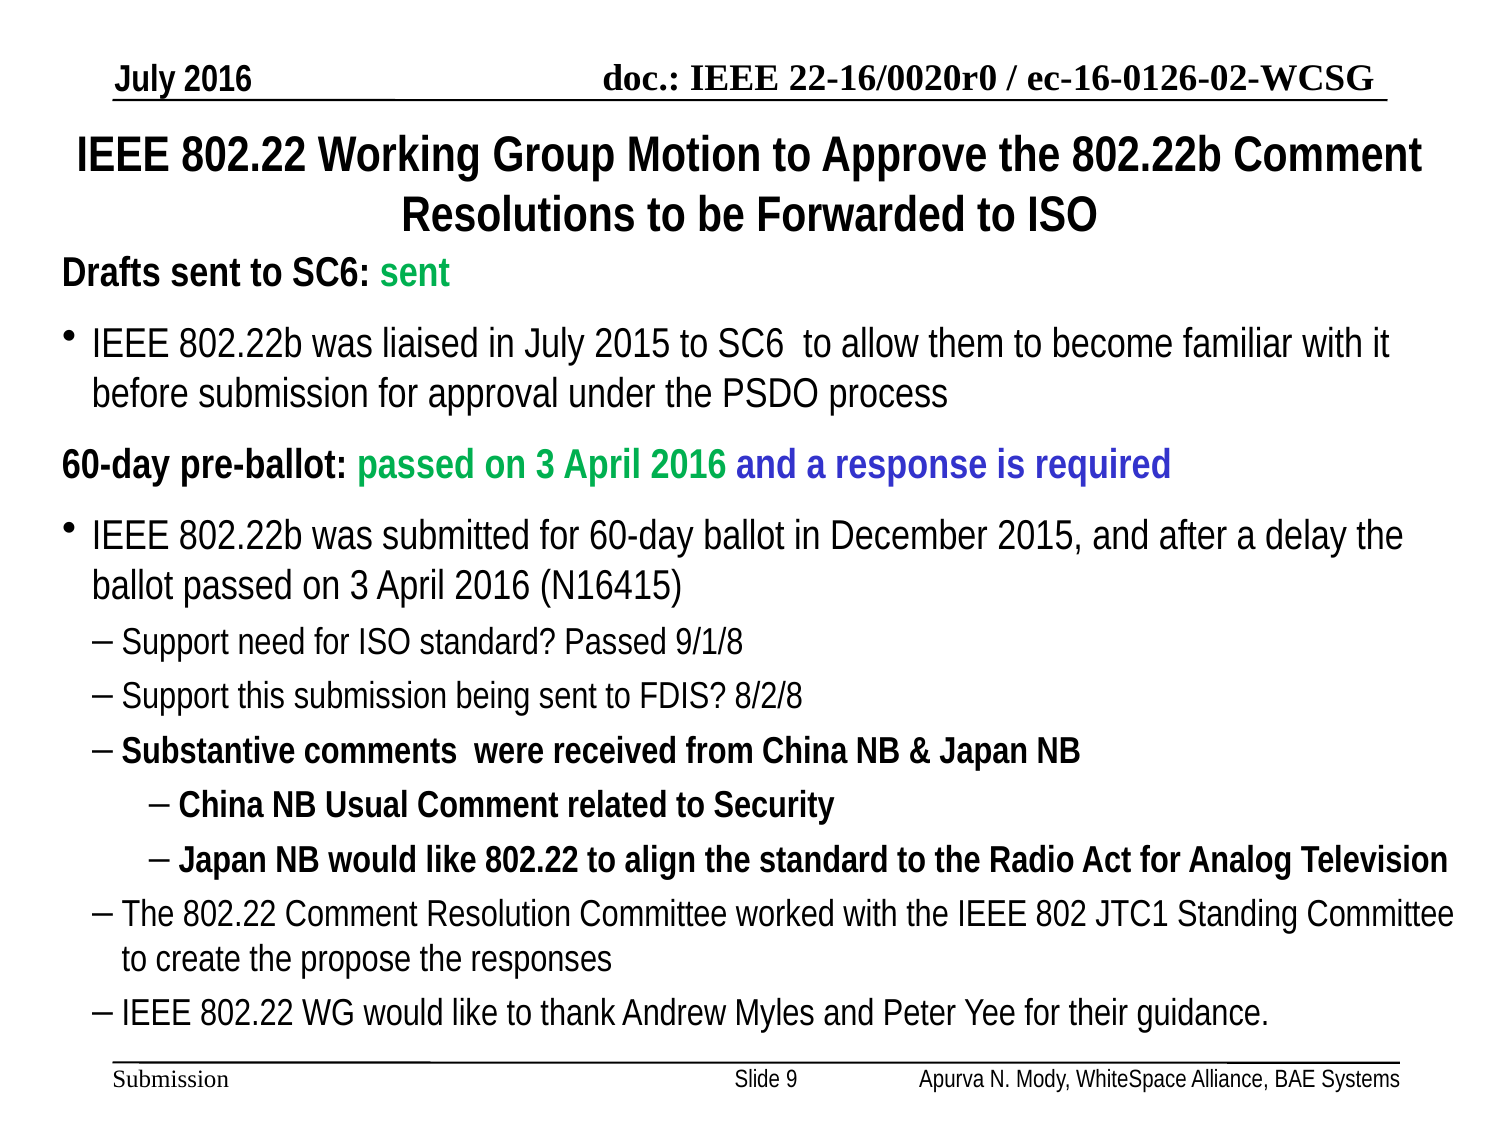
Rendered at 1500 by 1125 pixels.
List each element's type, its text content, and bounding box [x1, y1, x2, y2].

title IEEE 802.22 Working Group Motion to Approve the 802.22b Comment Resolutions to be Forwarded to ISO [49, 112, 1451, 237]
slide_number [114, 54, 540, 100]
footer Apurva N. Mody, WhiteSpace Alliance, BAE Systems [902, 1063, 1402, 1093]
text_box Drafts sent to SC6: sent IEEE 802.22b was liaised in July 2015 to SC6 to allow them to become familiar with it before submission for approval under the PSDO process 60-day pre-ballot: passed on 3 April 2016 and a response is required IEEE 802.22b was submitted for 60-day ballot in December 2015, and after a delay the ballot passed on 3 April 2016 (N16415) Support need for ISO standard? Passed 9/1/8 Support this submission being sent to FDIS? 8/2/8 Substantive comments were received from China NB & Japan NB China NB Usual Comment related to Security Japan NB would like 802.22 to align the standard to the Radio Act for Analog Television The 802.22 Comment Resolution Committee worked with the IEEE 802 JTC1 Standing Committee to create the propose the responses IEEE 802.22 WG would like to thank Andrew Myles and Peter Yee for their guidance. [46, 237, 1497, 1063]
slide_number Slide 9 [674, 1063, 858, 1101]
